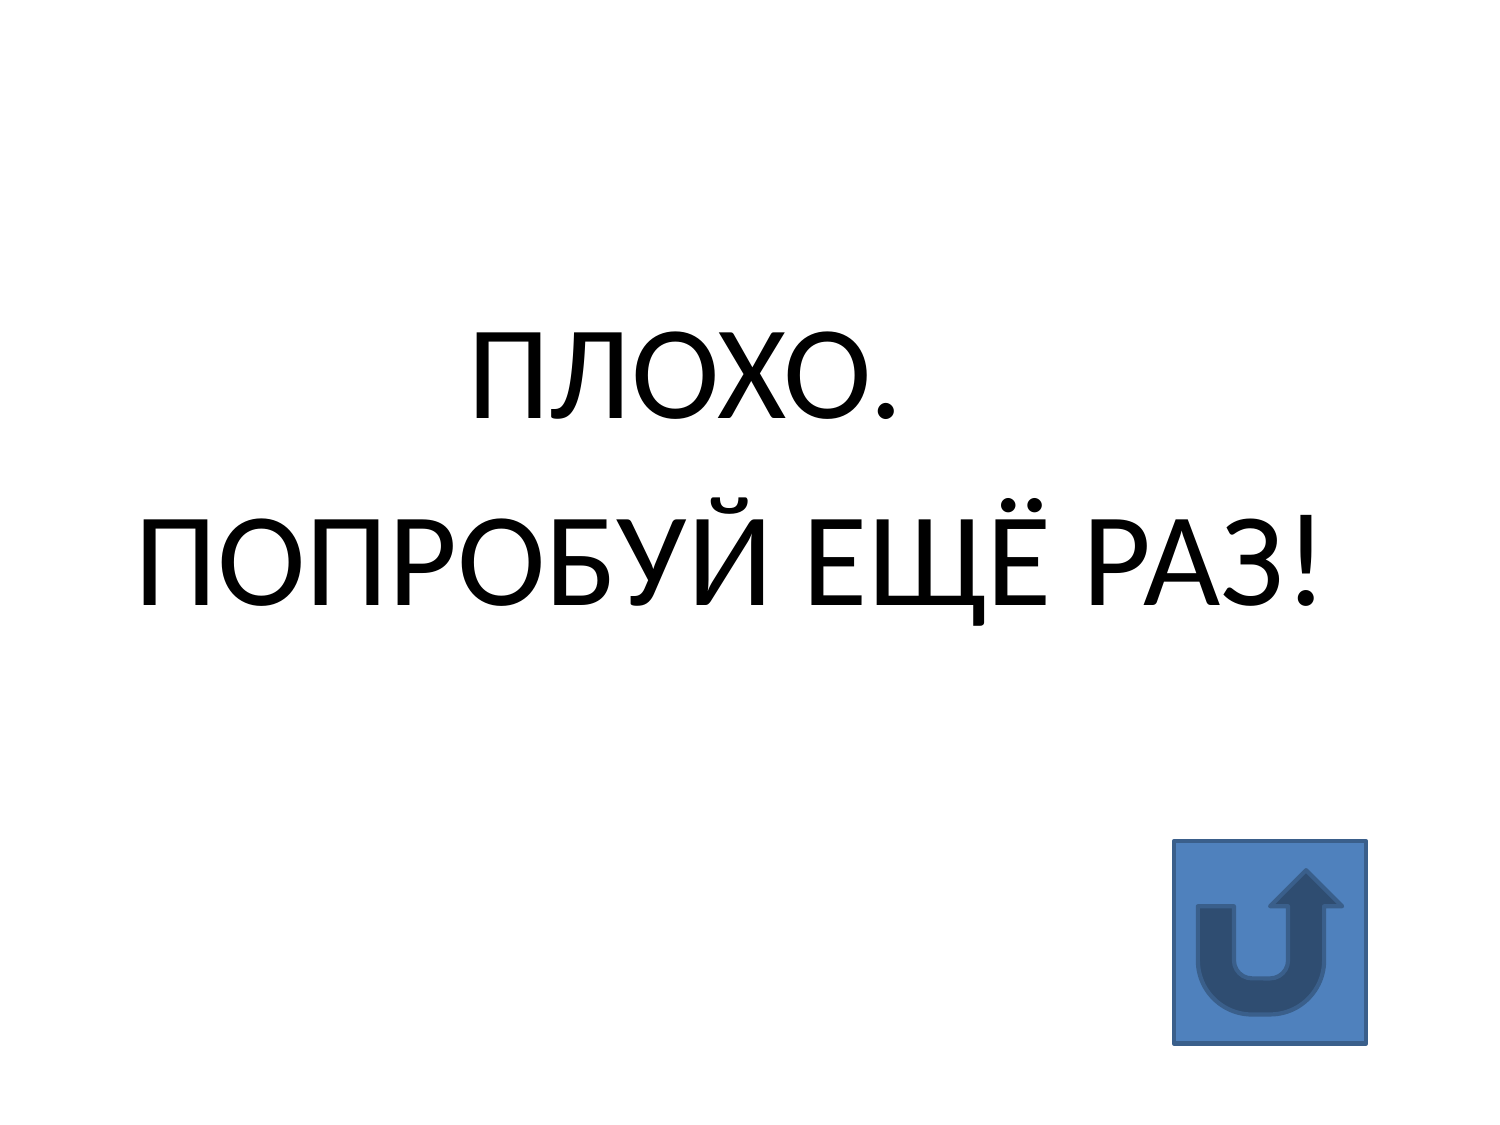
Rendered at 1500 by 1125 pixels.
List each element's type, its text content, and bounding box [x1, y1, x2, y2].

text_box [1172, 839, 1368, 1046]
list ПЛОХО. ПОПРОБУЙ ЕЩЁ РАЗ! [58, 277, 1455, 747]
